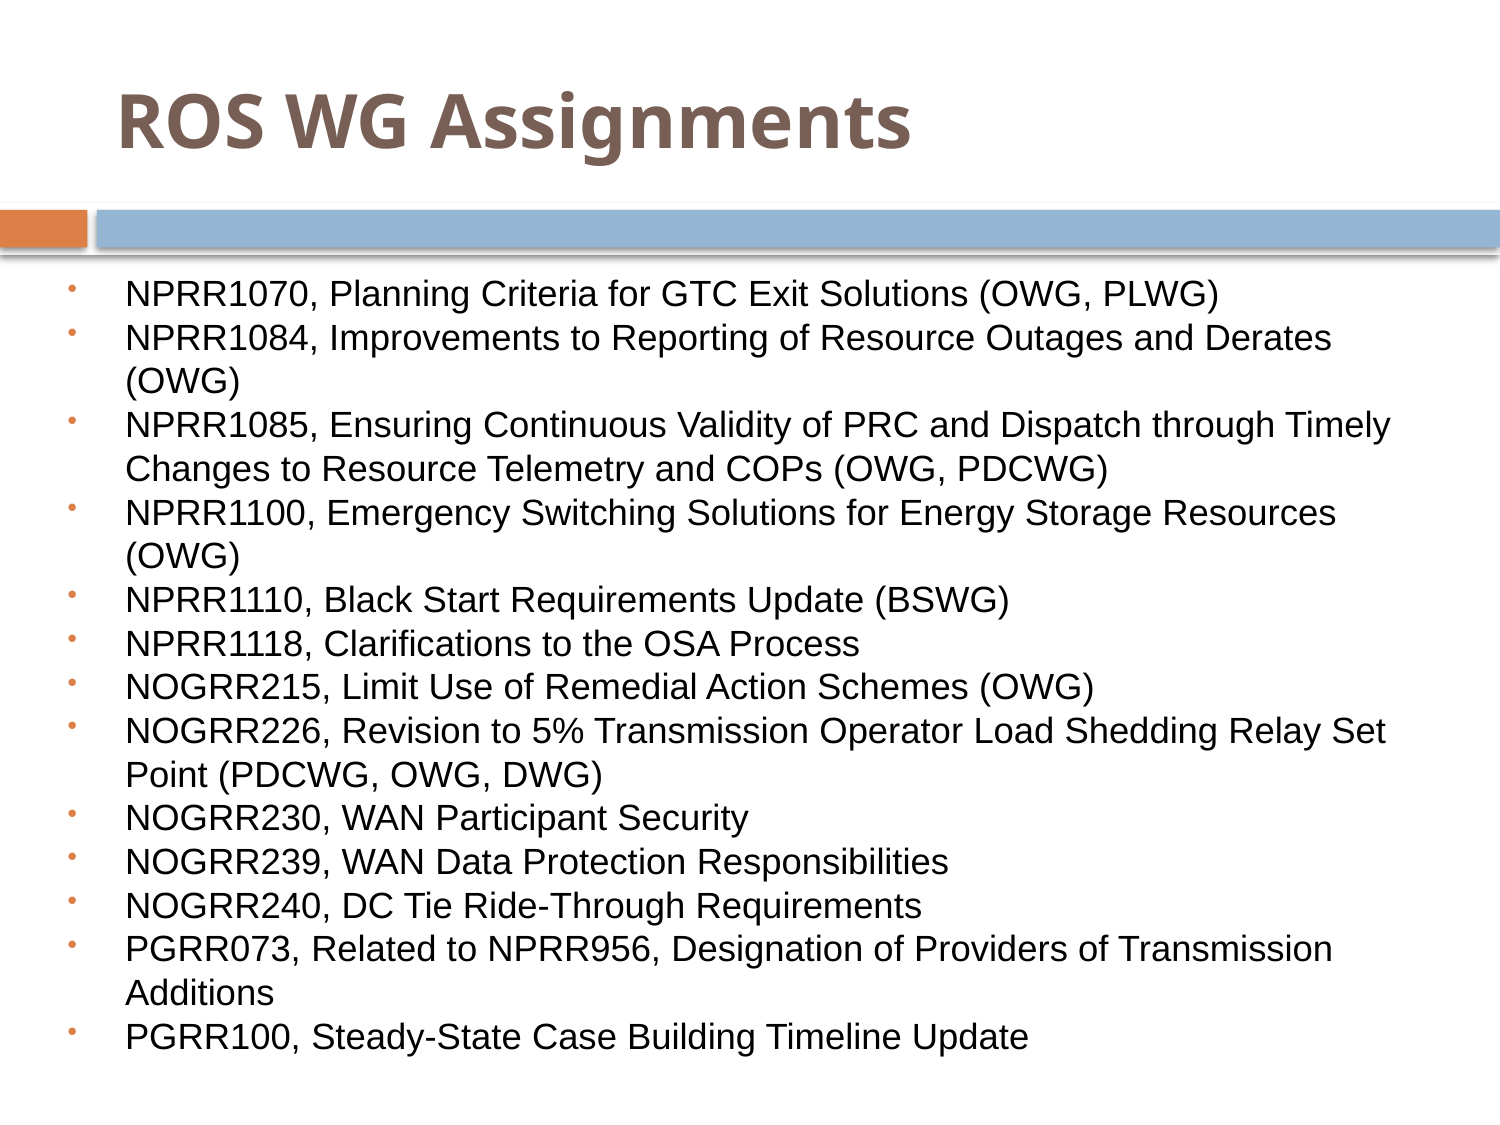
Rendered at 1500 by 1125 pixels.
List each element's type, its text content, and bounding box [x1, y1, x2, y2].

title ROS WG Assignments [100, 37, 1439, 201]
list NPRR1070, Planning Criteria for GTC Exit Solutions (OWG, PLWG) NPRR1084, Improvements to Reporting of Resource Outages and Derates (OWG) NPRR1085, Ensuring Continuous Validity of PRC and Dispatch through Timely Changes to Resource Telemetry and COPs (OWG, PDCWG) NPRR1100, Emergency Switching Solutions for Energy Storage Resources (OWG) NPRR1110, Black Start Requirements Update (BSWG) NPRR1118, Clarifications to the OSA Process NOGRR215, Limit Use of Remedial Action Schemes (OWG) NOGRR226, Revision to 5% Transmission Operator Load Shedding Relay Set Point (PDCWG, OWG, DWG) NOGRR230, WAN Participant Security NOGRR239, WAN Data Protection Responsibilities NOGRR240, DC Tie Ride-Through Requirements PGRR073, Related to NPRR956, Designation of Providers of Transmission Additions PGRR100, Steady-State Case Building Timeline Update [53, 262, 1457, 1001]
